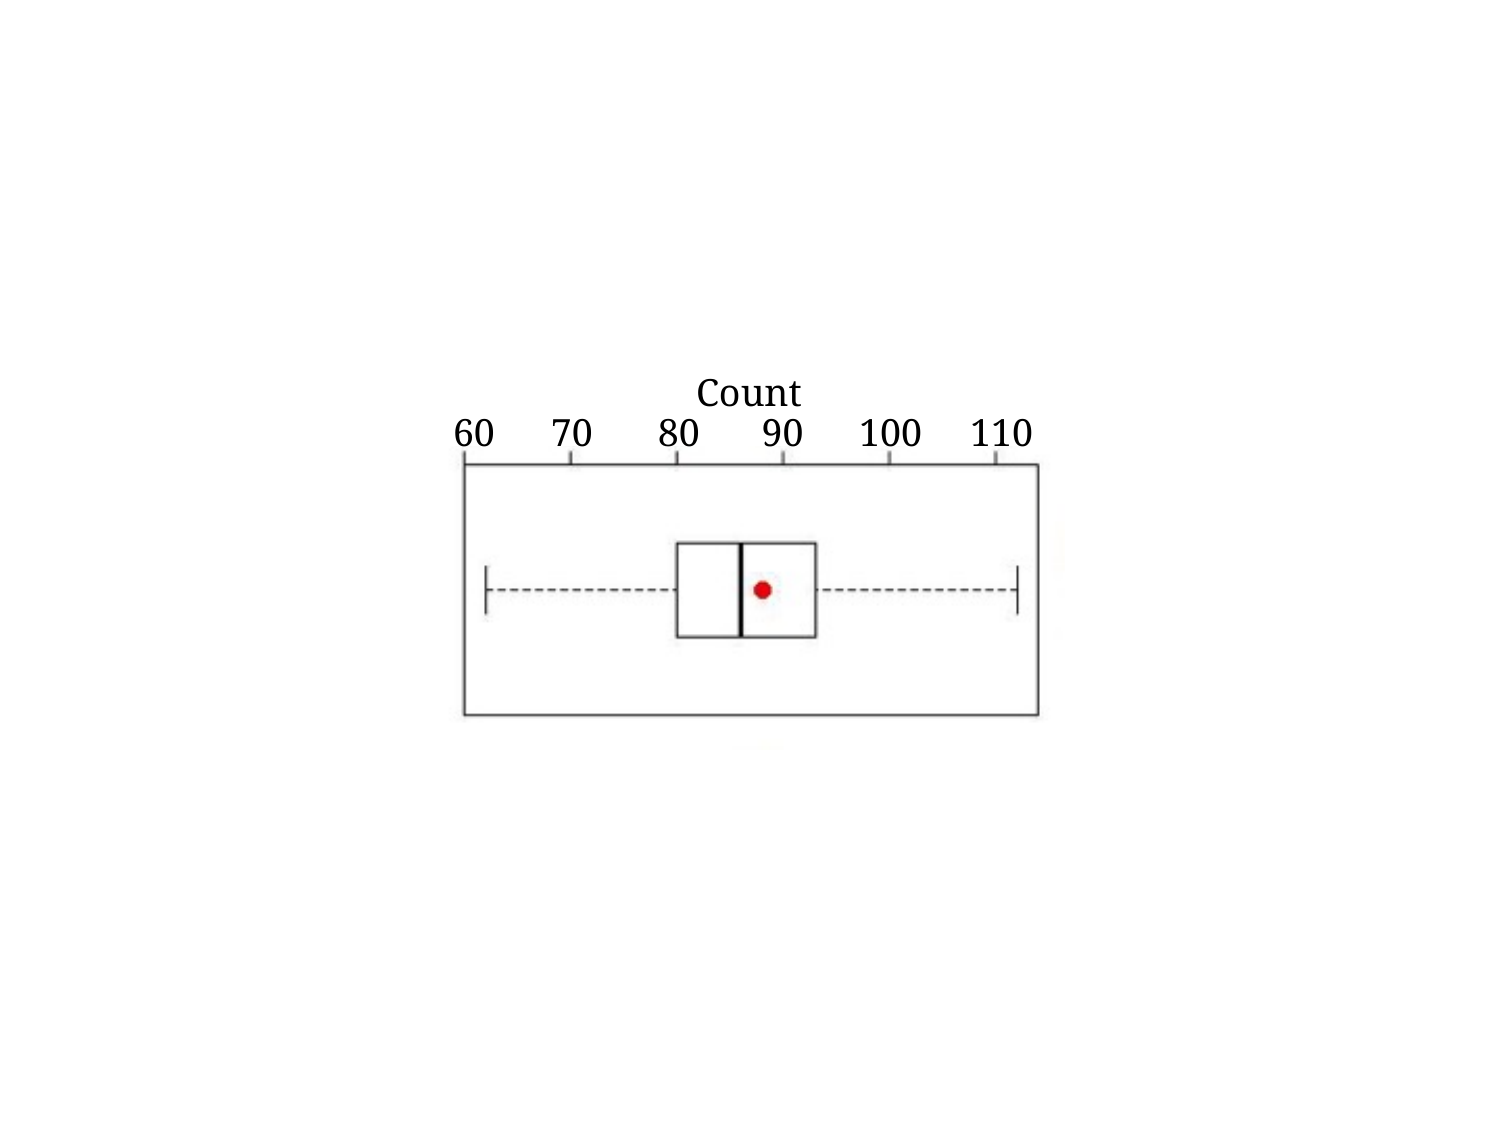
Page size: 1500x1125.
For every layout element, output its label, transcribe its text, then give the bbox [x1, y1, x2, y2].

text_box 90 [746, 422, 819, 444]
text_box 70 [536, 422, 608, 444]
text_box Count [433, 361, 1065, 422]
picture [433, 445, 1065, 751]
text_box 100 [844, 422, 937, 444]
text_box 80 [643, 422, 715, 444]
text_box 60 [438, 422, 510, 444]
text_box 110 [955, 422, 1048, 444]
